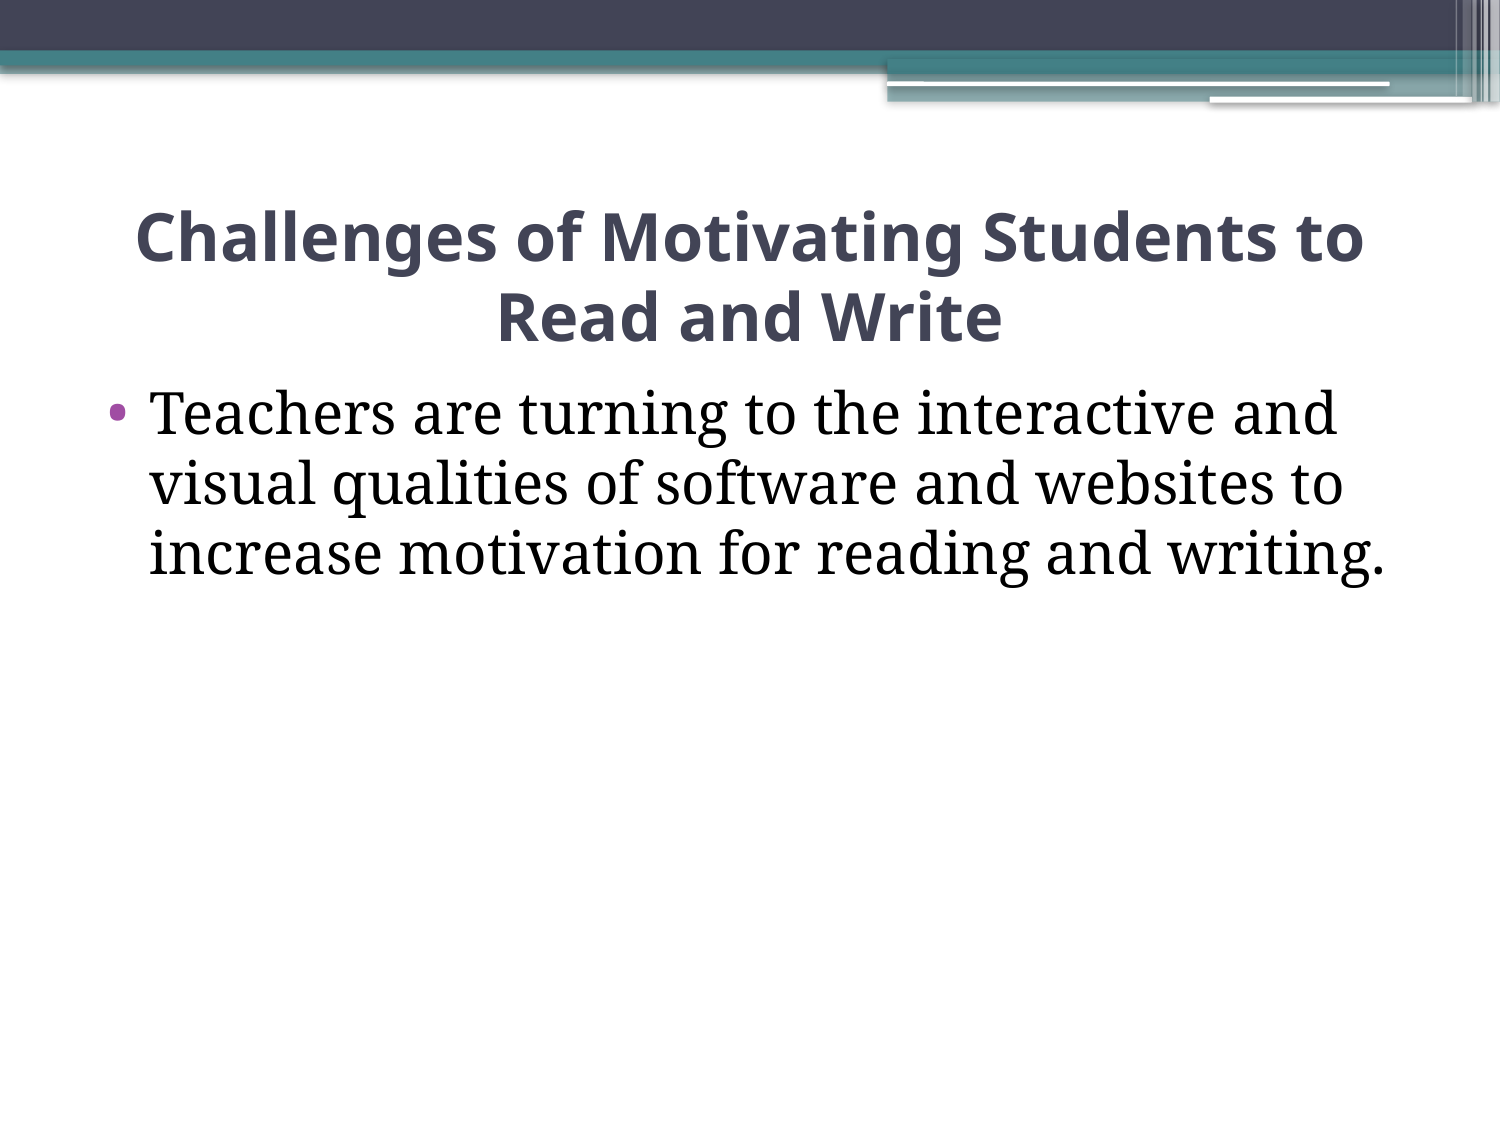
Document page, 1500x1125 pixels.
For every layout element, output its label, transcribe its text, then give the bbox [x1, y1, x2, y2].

title Challenges of Motivating Students to Read and Write [75, 187, 1425, 363]
list Teachers are turning to the interactive and visual qualities of software and websites to increase motivation for reading and writing. [75, 368, 1425, 1079]
